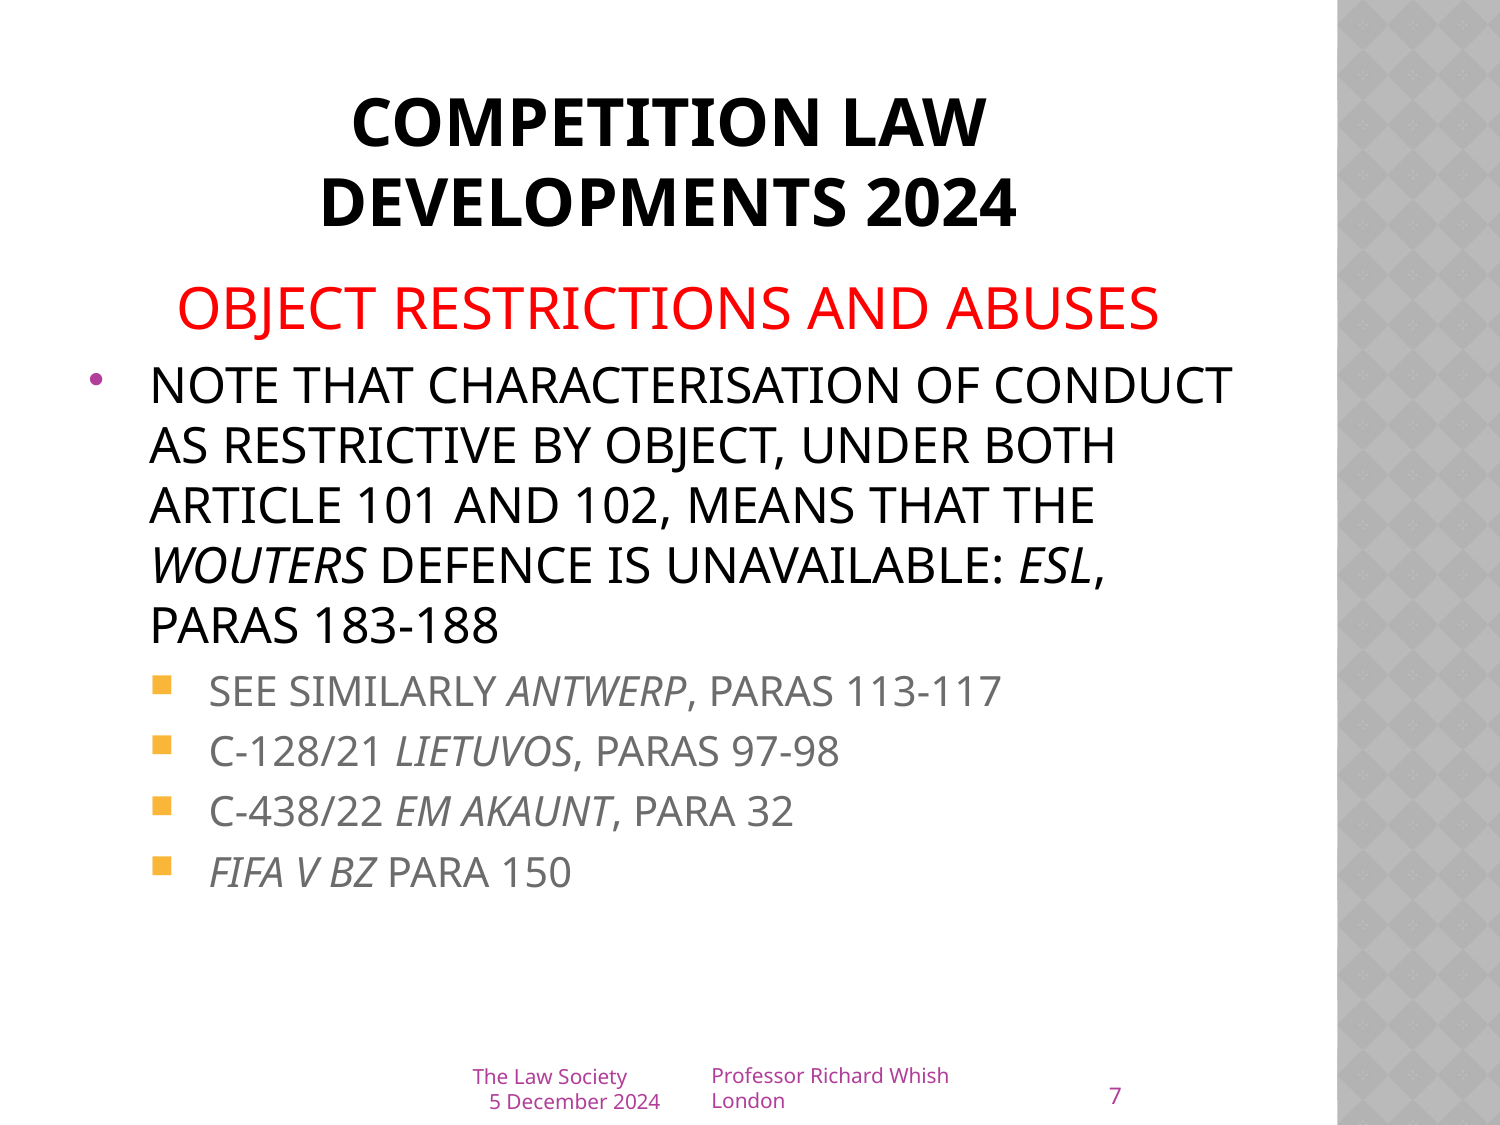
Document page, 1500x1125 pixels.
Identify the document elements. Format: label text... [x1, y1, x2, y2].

list OBJECT RESTRICTIONS AND ABUSES NOTE THAT CHARACTERISATION OF CONDUCT AS RESTRICTIVE BY OBJECT, UNDER BOTH ARTICLE 101 AND 102, MEANS THAT THE WOUTERS DEFENCE IS UNAVAILABLE: ESL, PARAS 183-188 SEE SIMILARLY ANTWERP, PARAS 113-117 C-128/21 LIETUVOS, PARAS 97-98 C-438/22 EM AKAUNT, PARA 32 FIFA V BZ PARA 150 [75, 264, 1263, 1060]
slide_number Professor Richard Whish London [696, 1075, 1025, 1114]
slide_number 7 [1025, 1075, 1123, 1113]
footer The Law Society 5 December 2024 [75, 1075, 675, 1114]
title Competition law developments 2024 [75, 52, 1263, 241]
